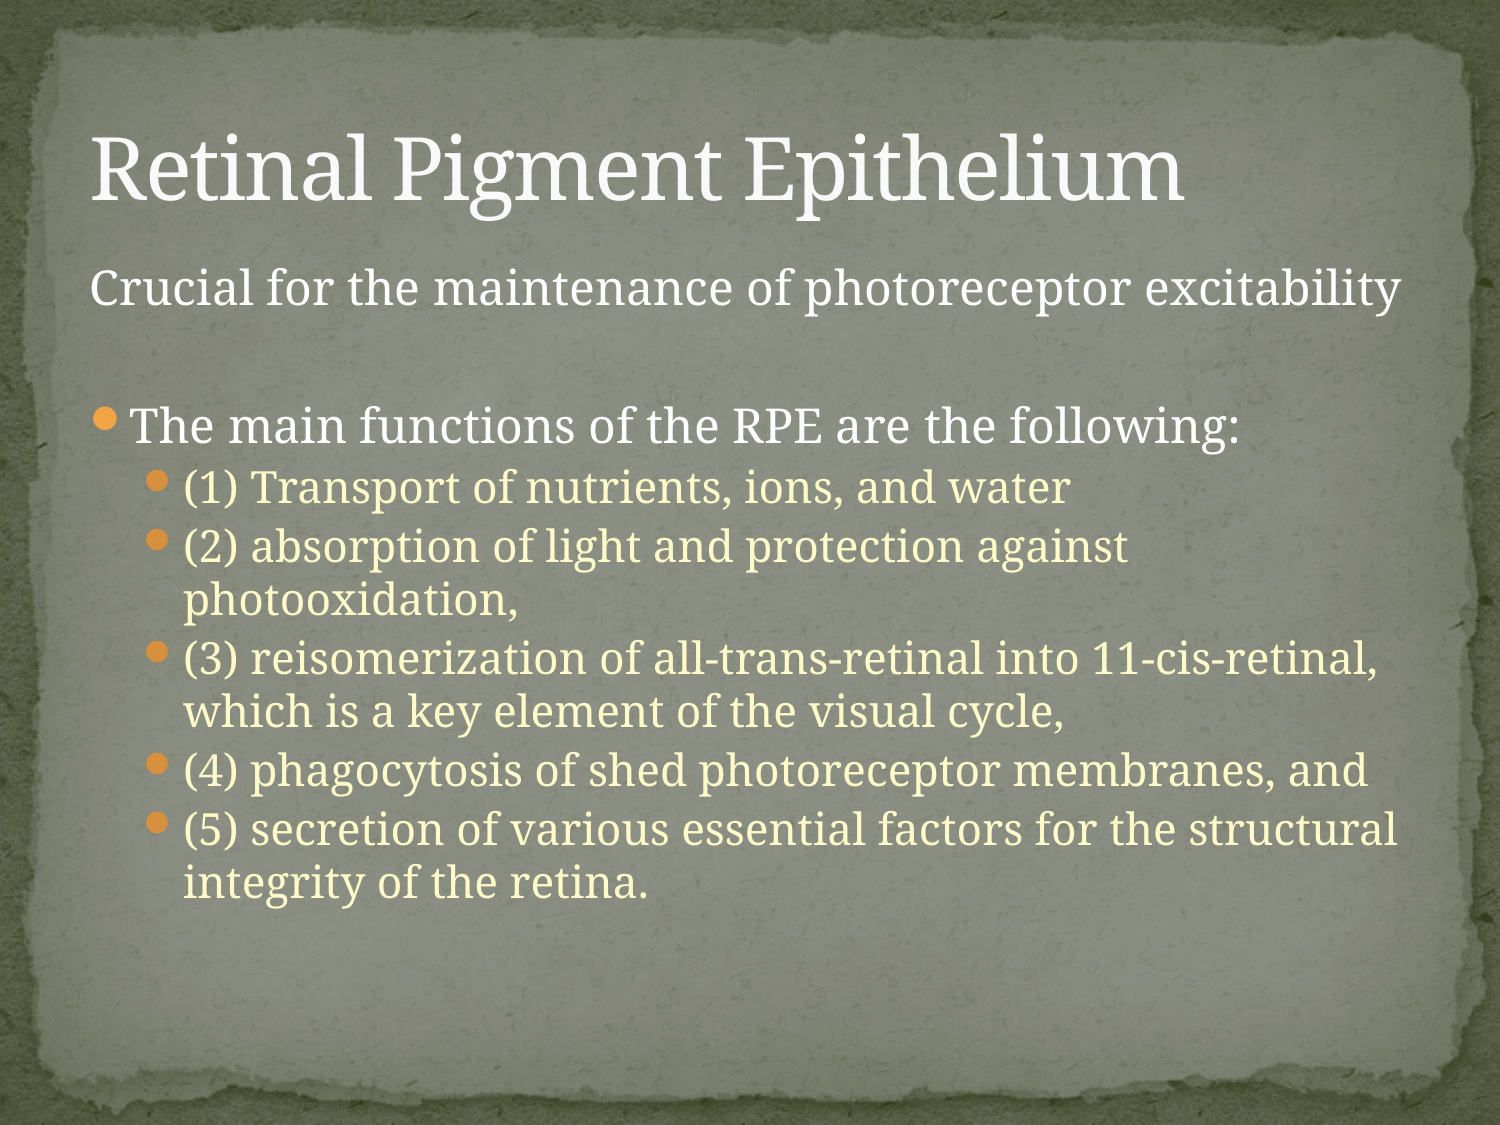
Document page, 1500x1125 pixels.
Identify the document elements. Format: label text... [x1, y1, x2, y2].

title Retinal Pigment Epithelium [74, 24, 1425, 225]
list Crucial for the maintenance of photoreceptor excitability The main functions of the RPE are the following: (1) Transport of nutrients, ions, and water (2) absorption of light and protection against photooxidation, (3) reisomerization of all-trans-retinal into 11-cis-retinal, which is a key element of the visual cycle, (4) phagocytosis of shed photoreceptor membranes, and (5) secretion of various essential factors for the structural integrity of the retina. [75, 249, 1425, 1000]
